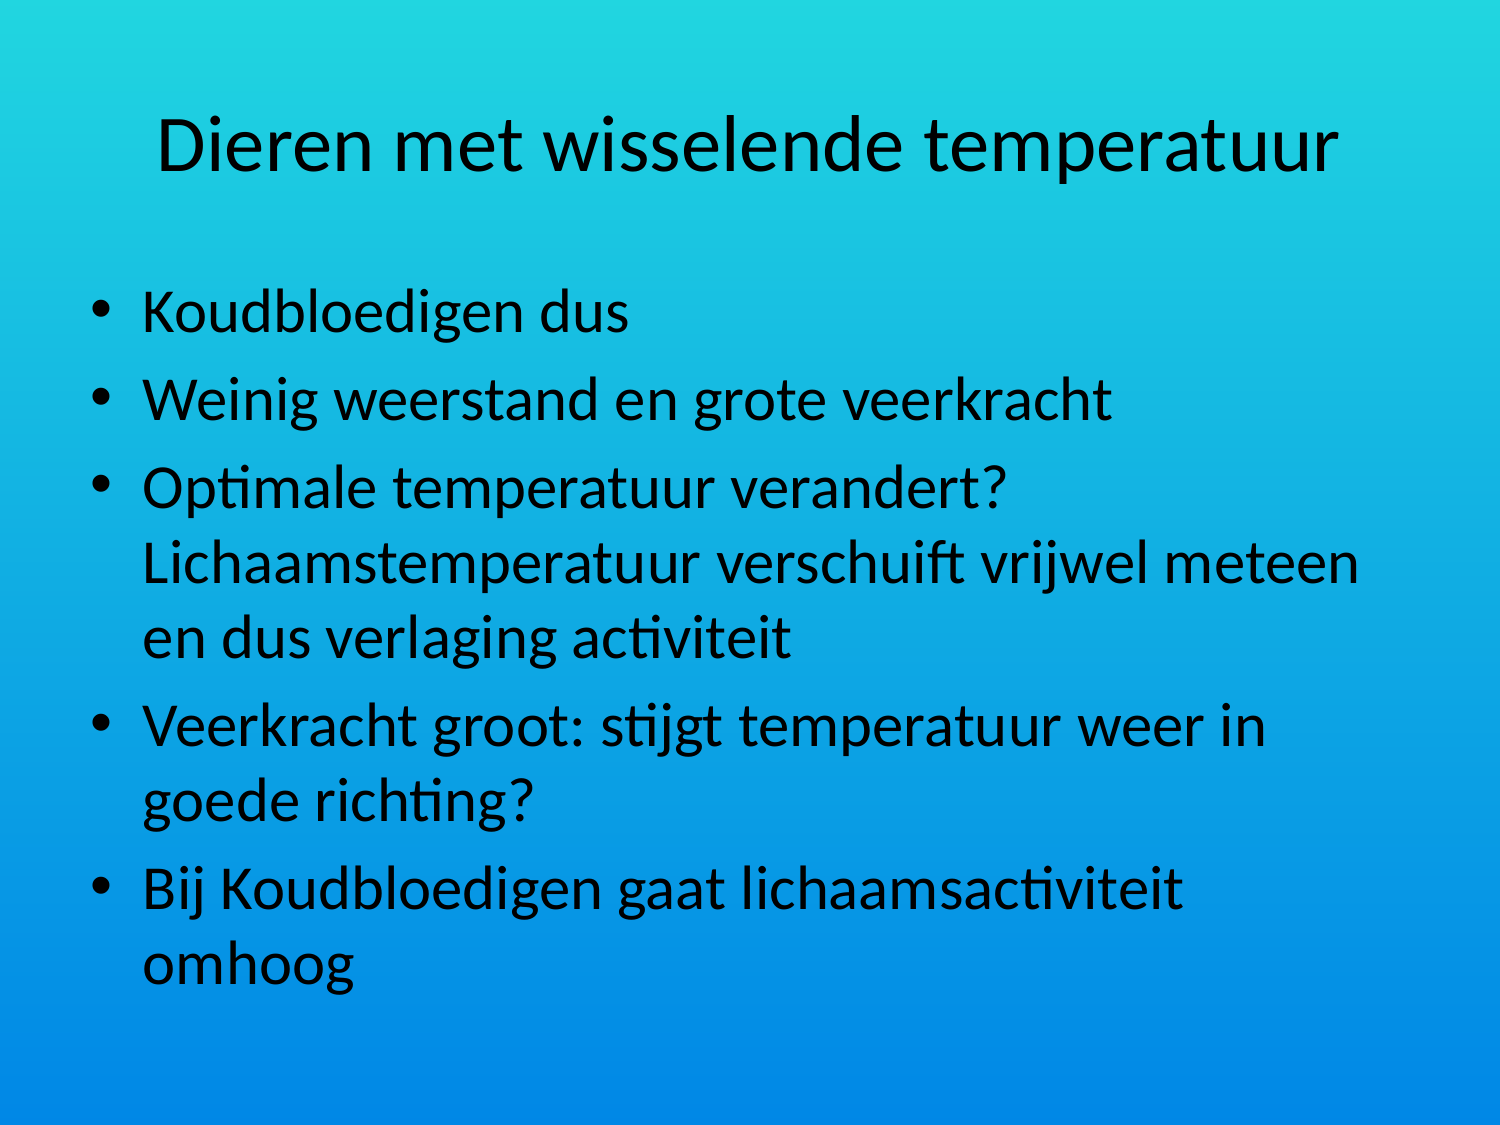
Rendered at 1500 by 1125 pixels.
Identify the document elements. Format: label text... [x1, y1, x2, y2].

title Dieren met wisselende temperatuur [75, 45, 1425, 233]
list Koudbloedigen dus Weinig weerstand en grote veerkracht Optimale temperatuur verandert? Lichaamstemperatuur verschuift vrijwel meteen en dus verlaging activiteit Veerkracht groot: stijgt temperatuur weer in goede richting? Bij Koudbloedigen gaat lichaamsactiviteit omhoog [75, 262, 1425, 1005]
